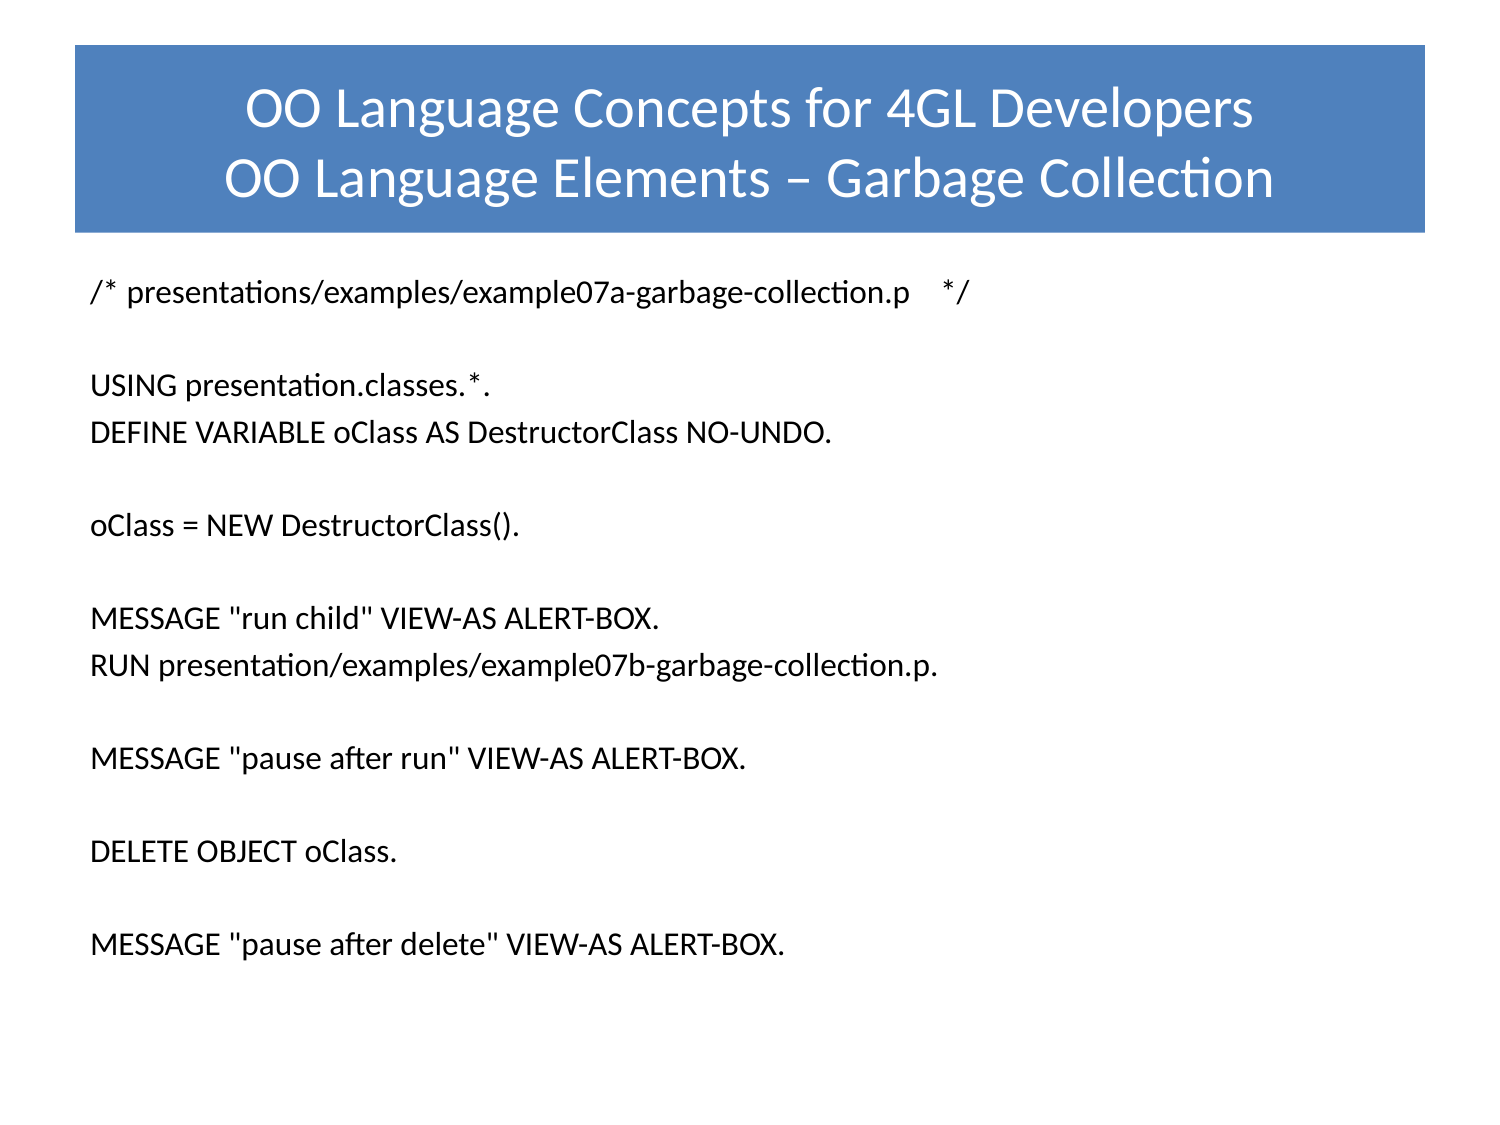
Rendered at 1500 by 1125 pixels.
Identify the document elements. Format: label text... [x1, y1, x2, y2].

list /* presentations/examples/example07a-garbage-collection.p */ USING presentation.classes.*. DEFINE VARIABLE oClass AS DestructorClass NO-UNDO. oClass = NEW DestructorClass(). MESSAGE "run child" VIEW-AS ALERT-BOX. RUN presentation/examples/example07b-garbage-collection.p. MESSAGE "pause after run" VIEW-AS ALERT-BOX. DELETE OBJECT oClass. MESSAGE "pause after delete" VIEW-AS ALERT-BOX. [75, 262, 1425, 1005]
title OO Language Concepts for 4GL Developers OO Language Elements – Garbage Collection [75, 45, 1425, 233]
